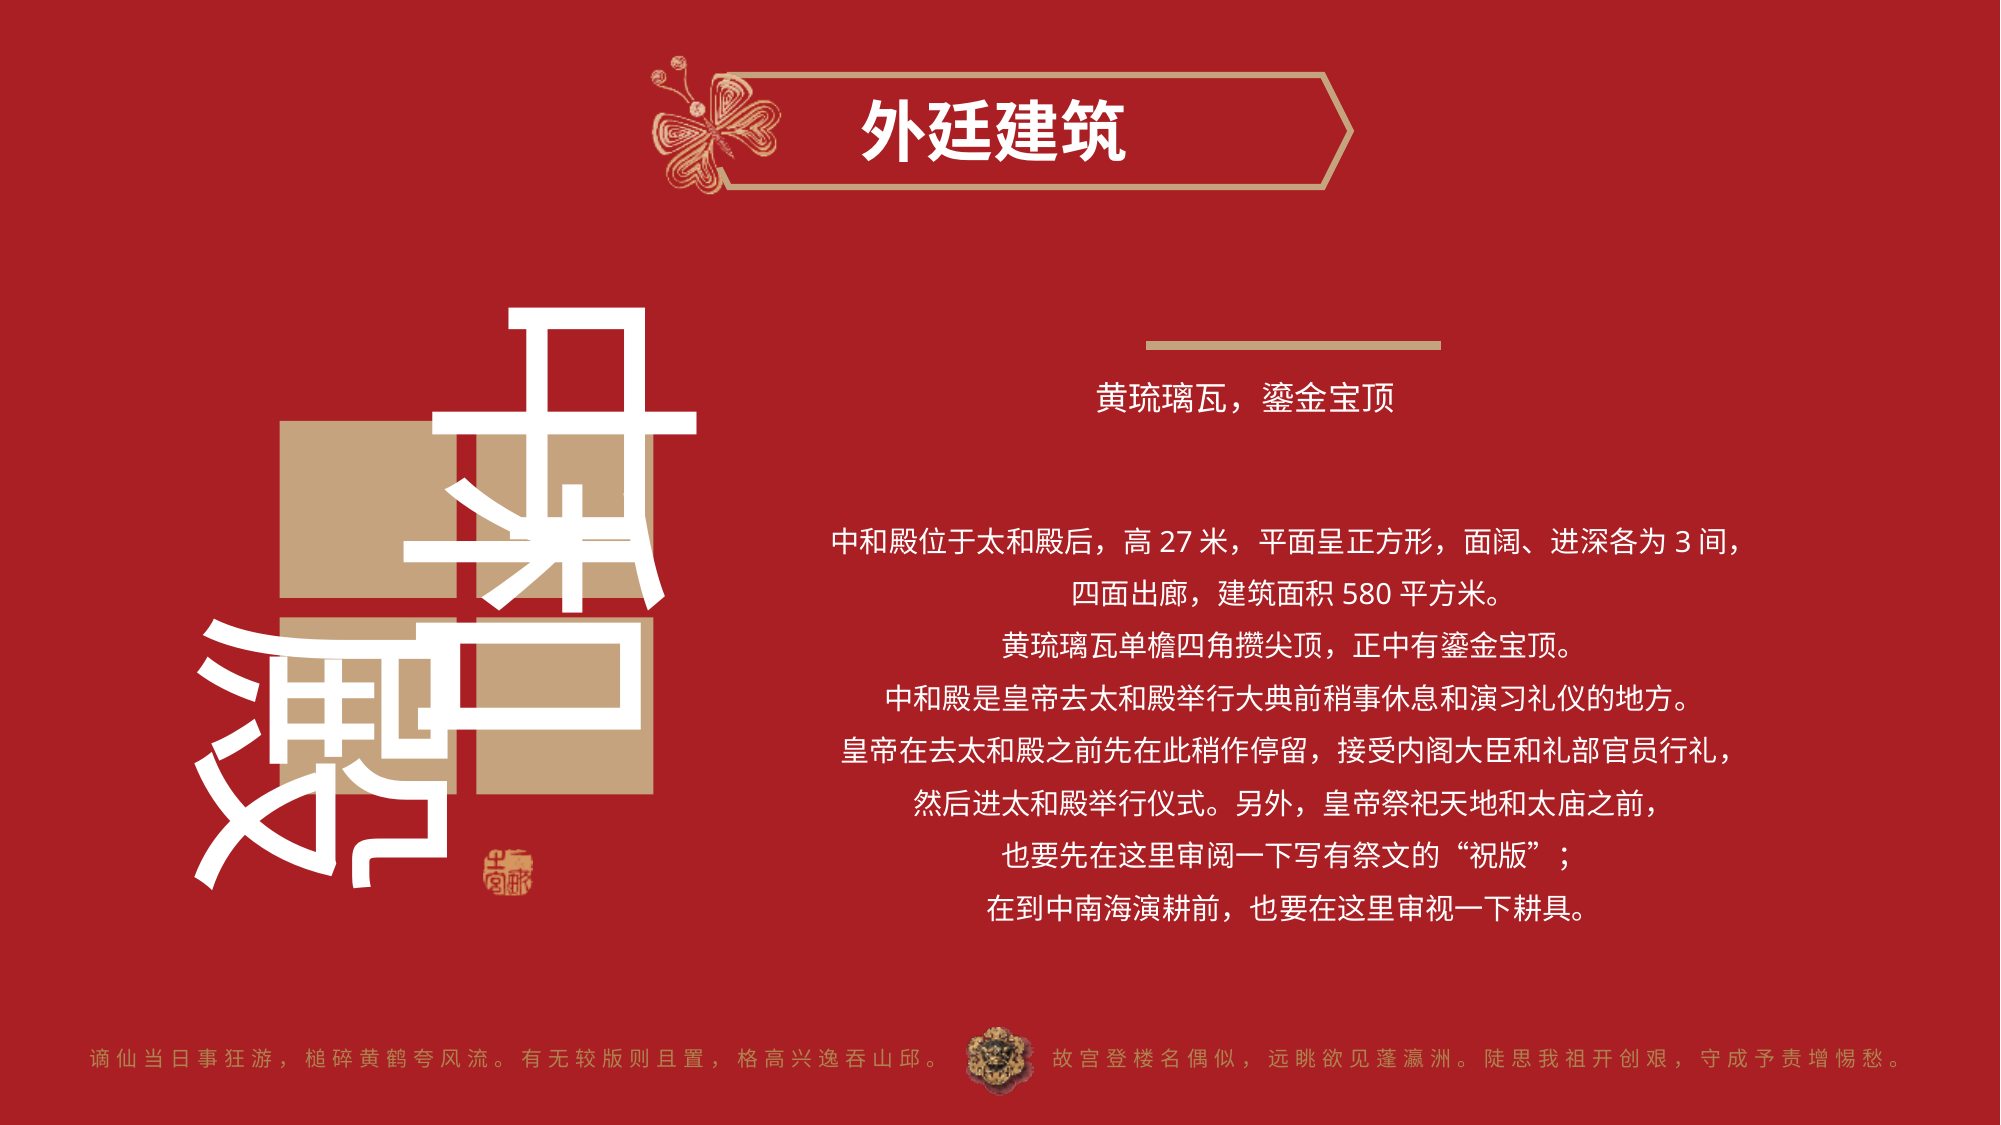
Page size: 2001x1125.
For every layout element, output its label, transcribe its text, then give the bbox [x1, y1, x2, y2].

text_box 中和殿位于太和殿后，高27米，平面呈正方形，面阔、进深各为3间， 四面出廊，建筑面积580平方米。 黄琉璃瓦单檐四角攒尖顶，正中有鎏金宝顶。 中和殿是皇帝去太和殿举行大典前稍事休息和演习礼仪的地方。 皇帝在去太和殿之前先在此稍作停留，接受内阁大臣和礼部官员行礼， 然后进太和殿举行仪式。另外，皇帝祭祀天地和太庙之前， 也要先在这里审阅一下写有祭文的“祝版”； 在到中南海演耕前，也要在这里审视一下耕具。 [796, 498, 1791, 933]
picture [965, 1027, 1034, 1096]
text_box 外廷建筑 [845, 82, 1255, 178]
text_box 黄琉璃瓦，鎏金宝顶 [1080, 350, 1507, 425]
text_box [133, 265, 751, 904]
